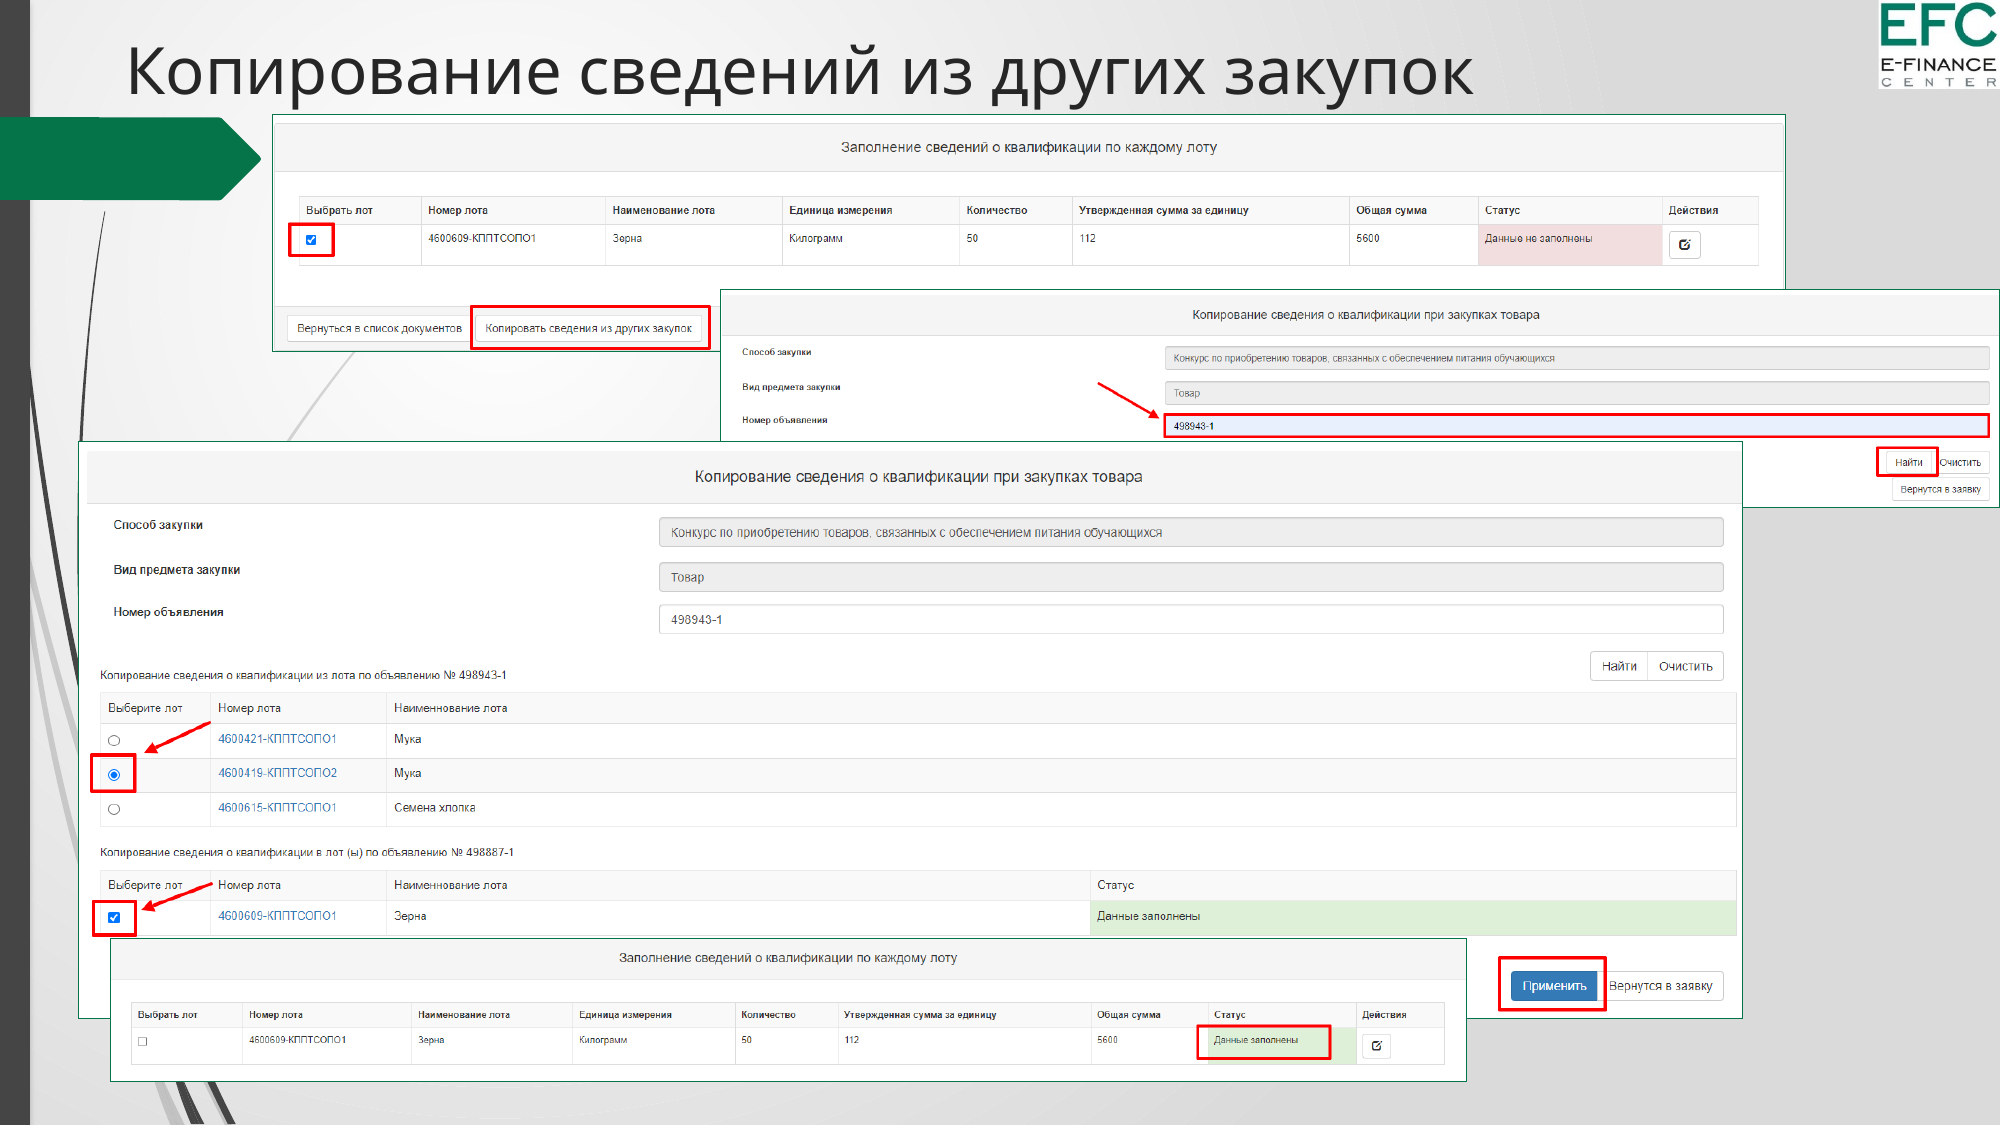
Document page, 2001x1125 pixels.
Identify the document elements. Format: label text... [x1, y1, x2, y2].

title Копирование сведений из других закупок [110, 21, 1836, 115]
picture [1878, 0, 2001, 90]
picture [78, 114, 2000, 1083]
